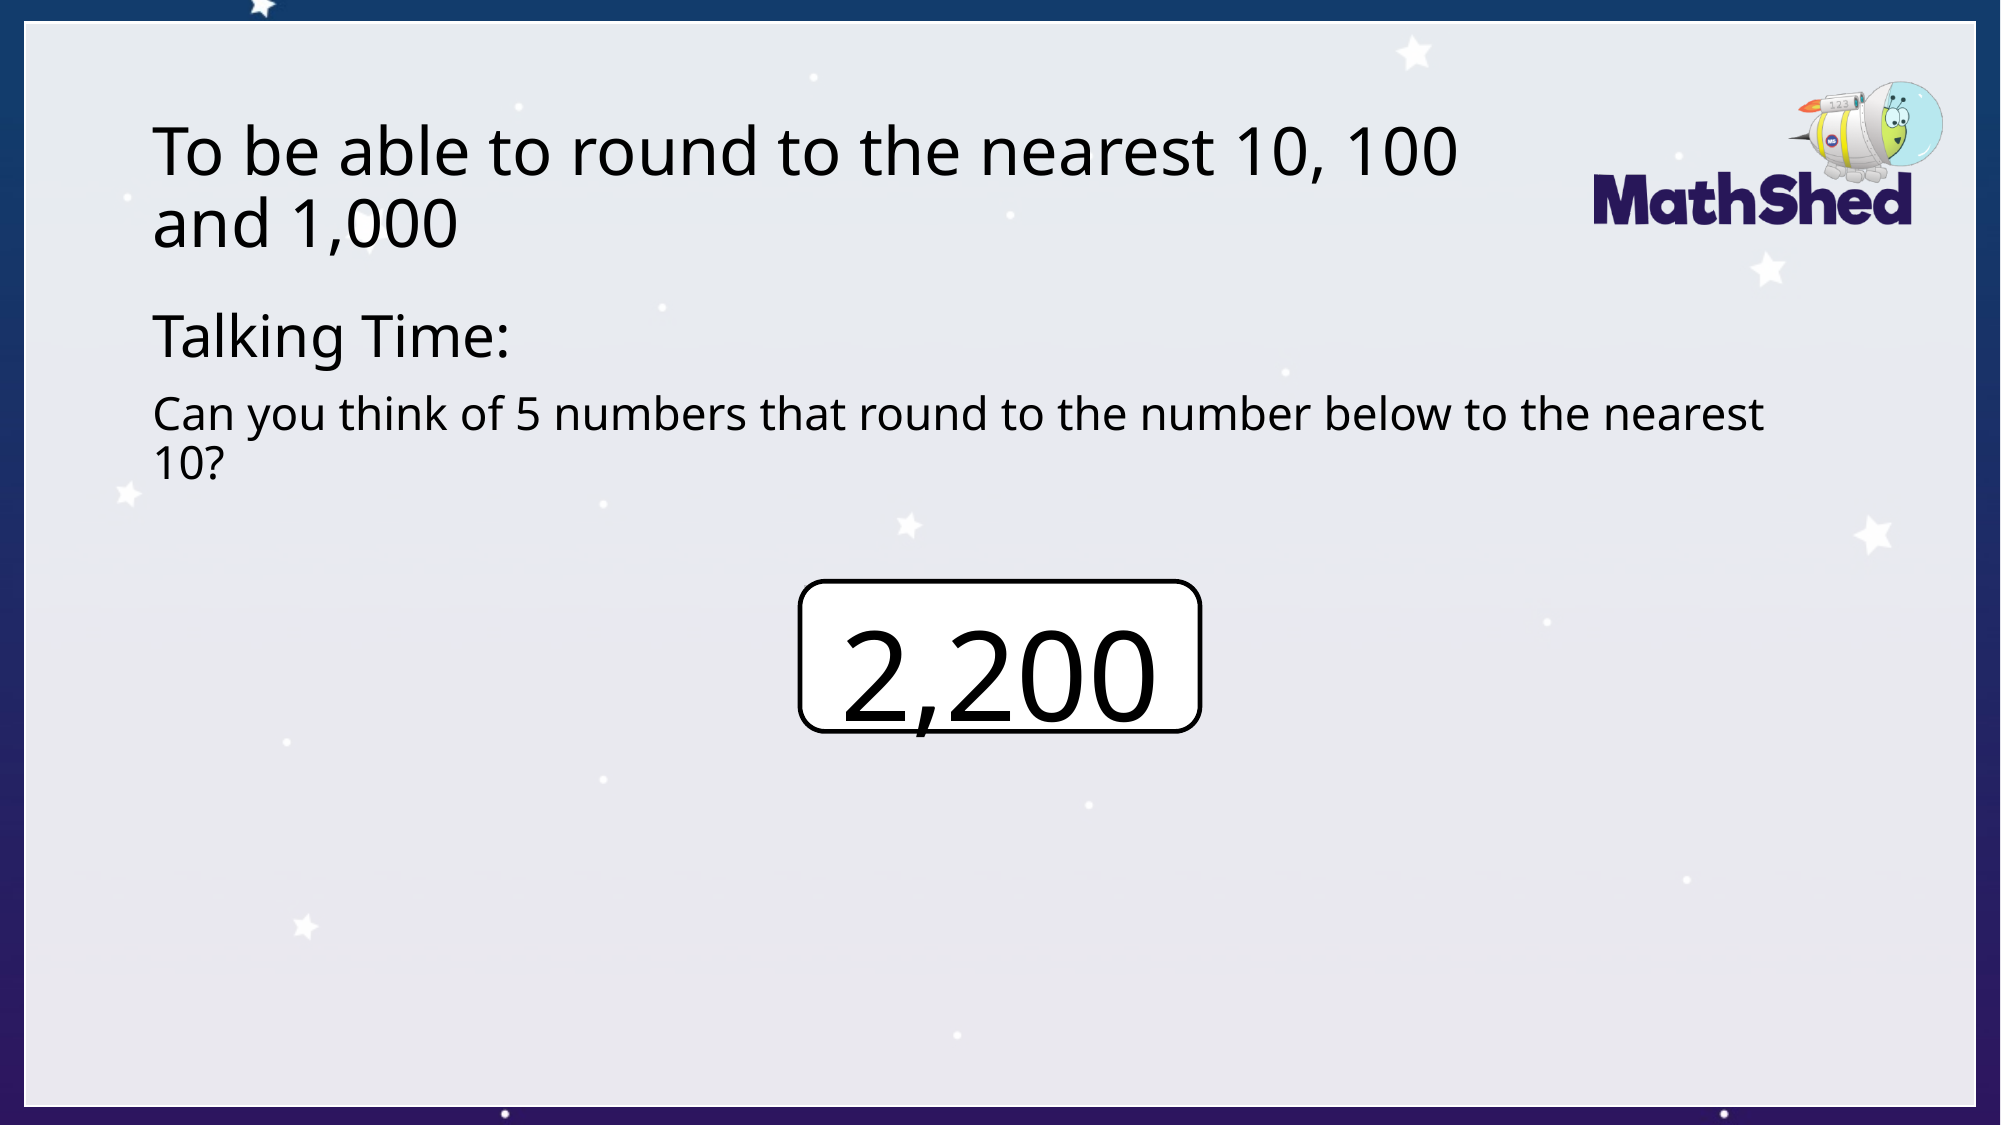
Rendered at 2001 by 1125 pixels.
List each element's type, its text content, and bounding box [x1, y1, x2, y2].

text_box 2,200 [798, 580, 1202, 733]
picture [0, 0, 2001, 1125]
title To be able to round to the nearest 10, 100 and 1,000 [137, 81, 1578, 299]
list Talking Time: Can you think of 5 numbers that round to the number below to the nearest 10? [137, 299, 1863, 1014]
